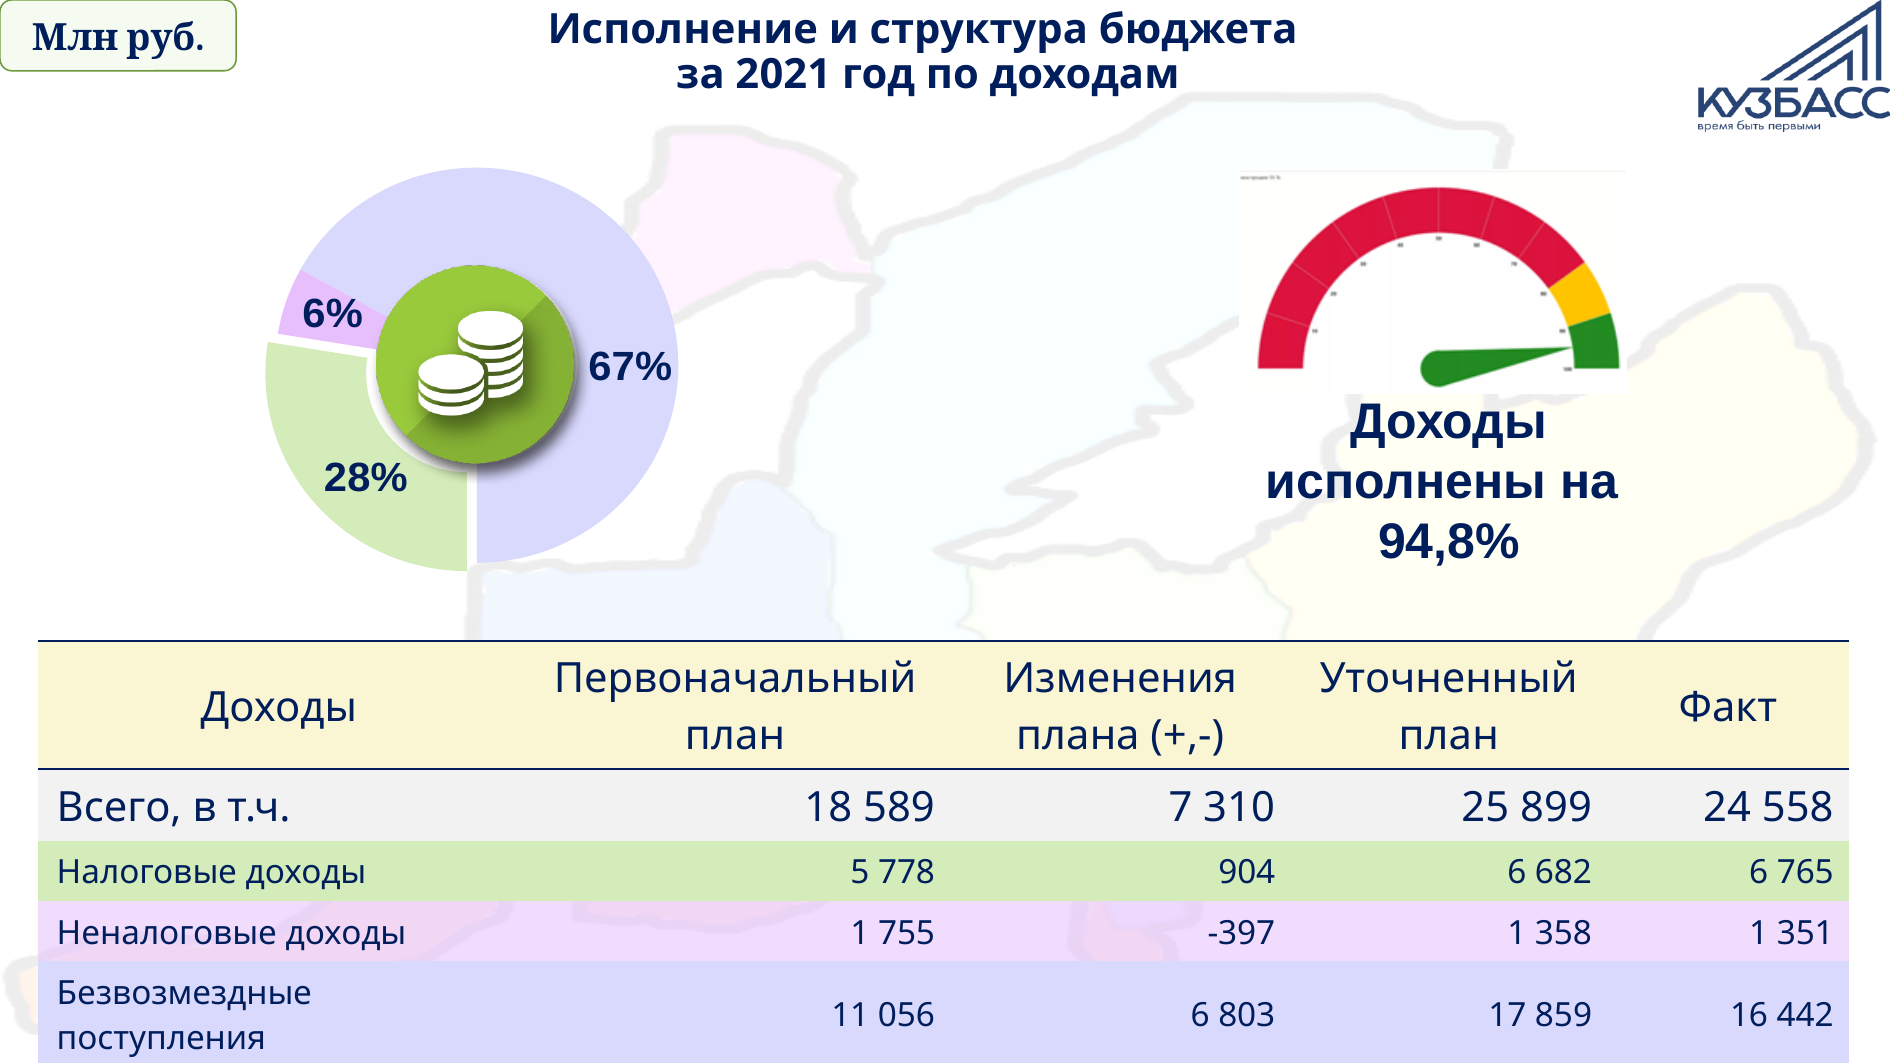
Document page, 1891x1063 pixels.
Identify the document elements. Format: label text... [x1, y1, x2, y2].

text_box Млн руб. [0, 0, 240, 74]
text_box Исполнение и структура бюджета за 2021 год по доходам [0, 0, 1698, 90]
picture [0, 0, 1891, 1063]
picture [368, 261, 594, 485]
chart [0, 148, 918, 754]
